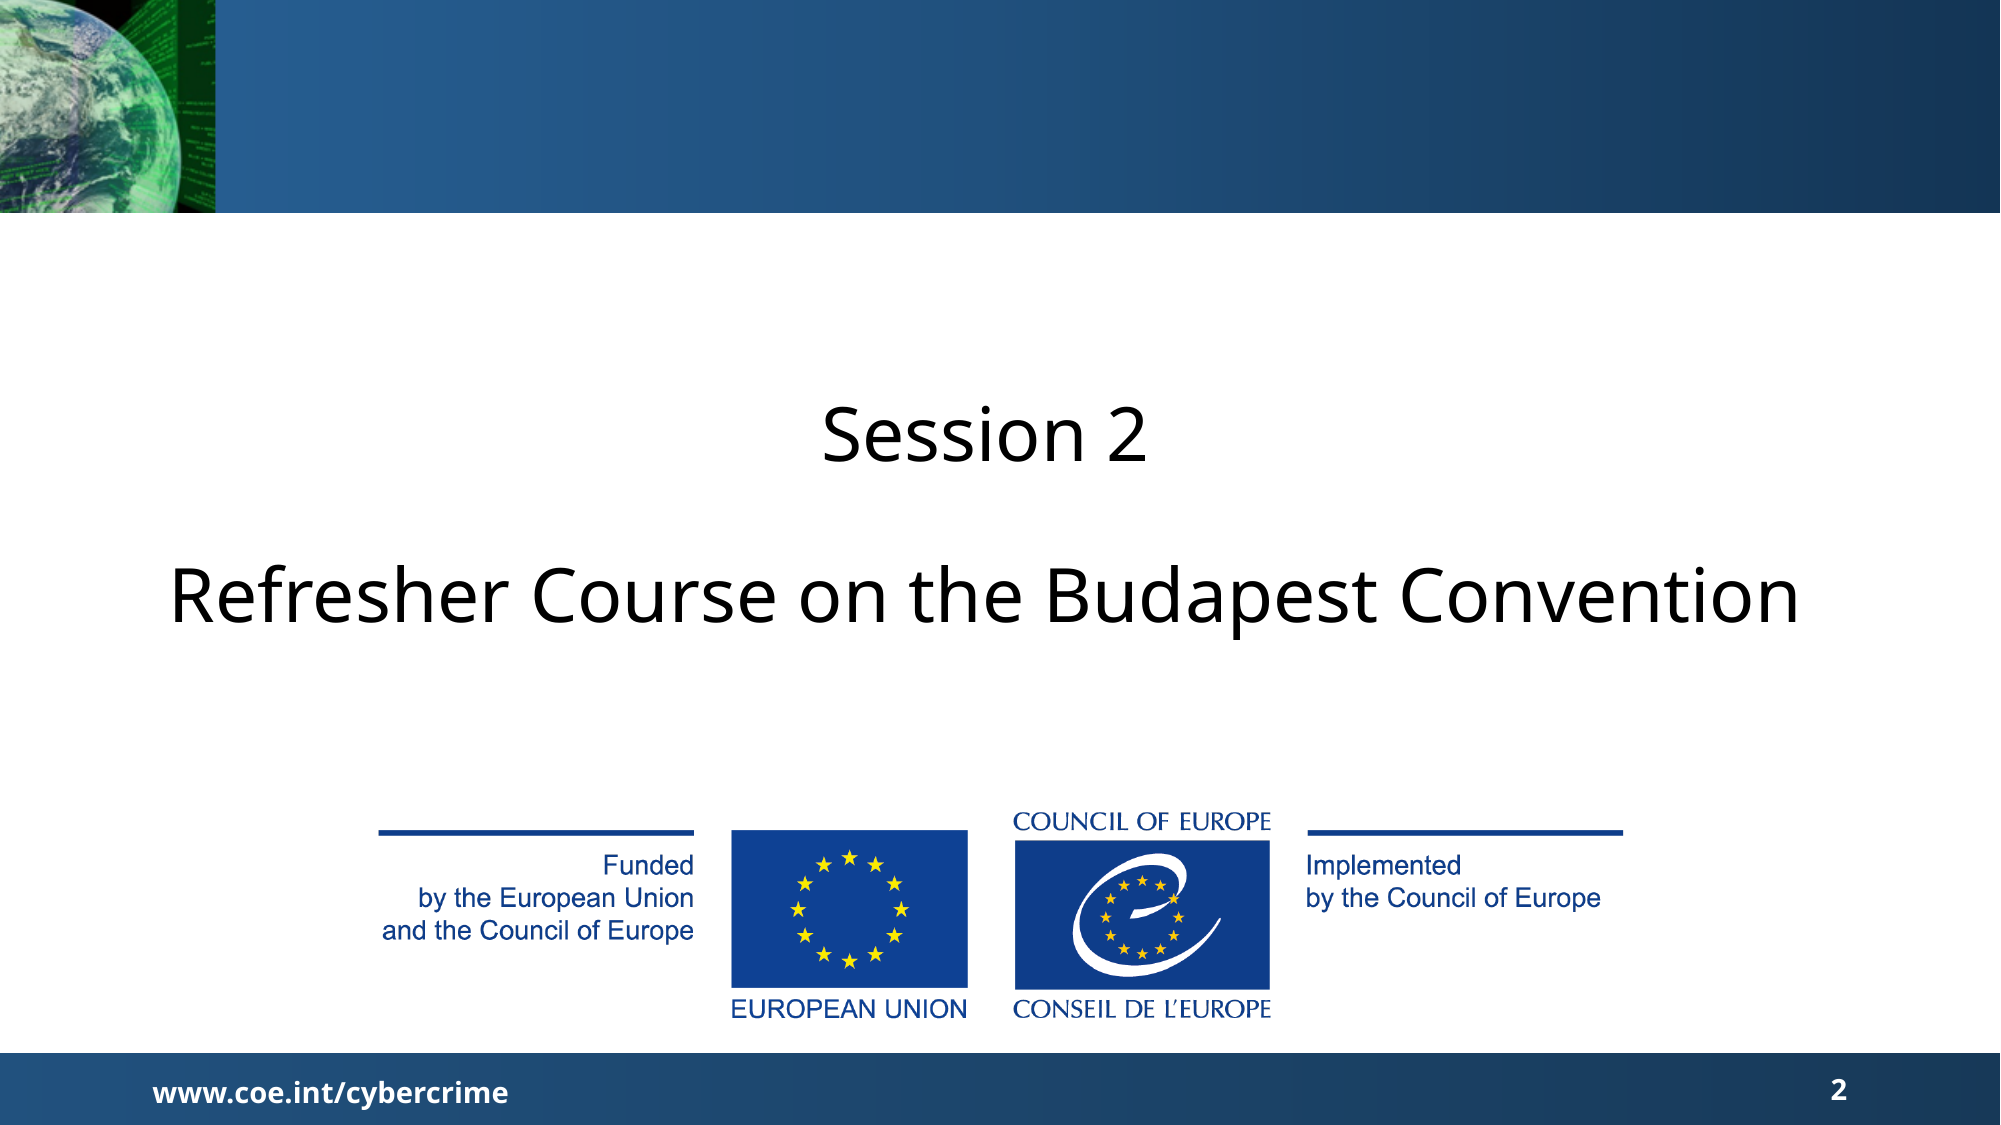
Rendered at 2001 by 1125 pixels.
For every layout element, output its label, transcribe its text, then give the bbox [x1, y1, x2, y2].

picture [376, 810, 1624, 1020]
slide_number 2 [1412, 1061, 1863, 1122]
slide_number www.coe.int/cybercrime [137, 1061, 588, 1122]
picture [0, 0, 2000, 213]
title Session 2 Refresher Course on the Budapest Convention [93, 390, 1878, 647]
